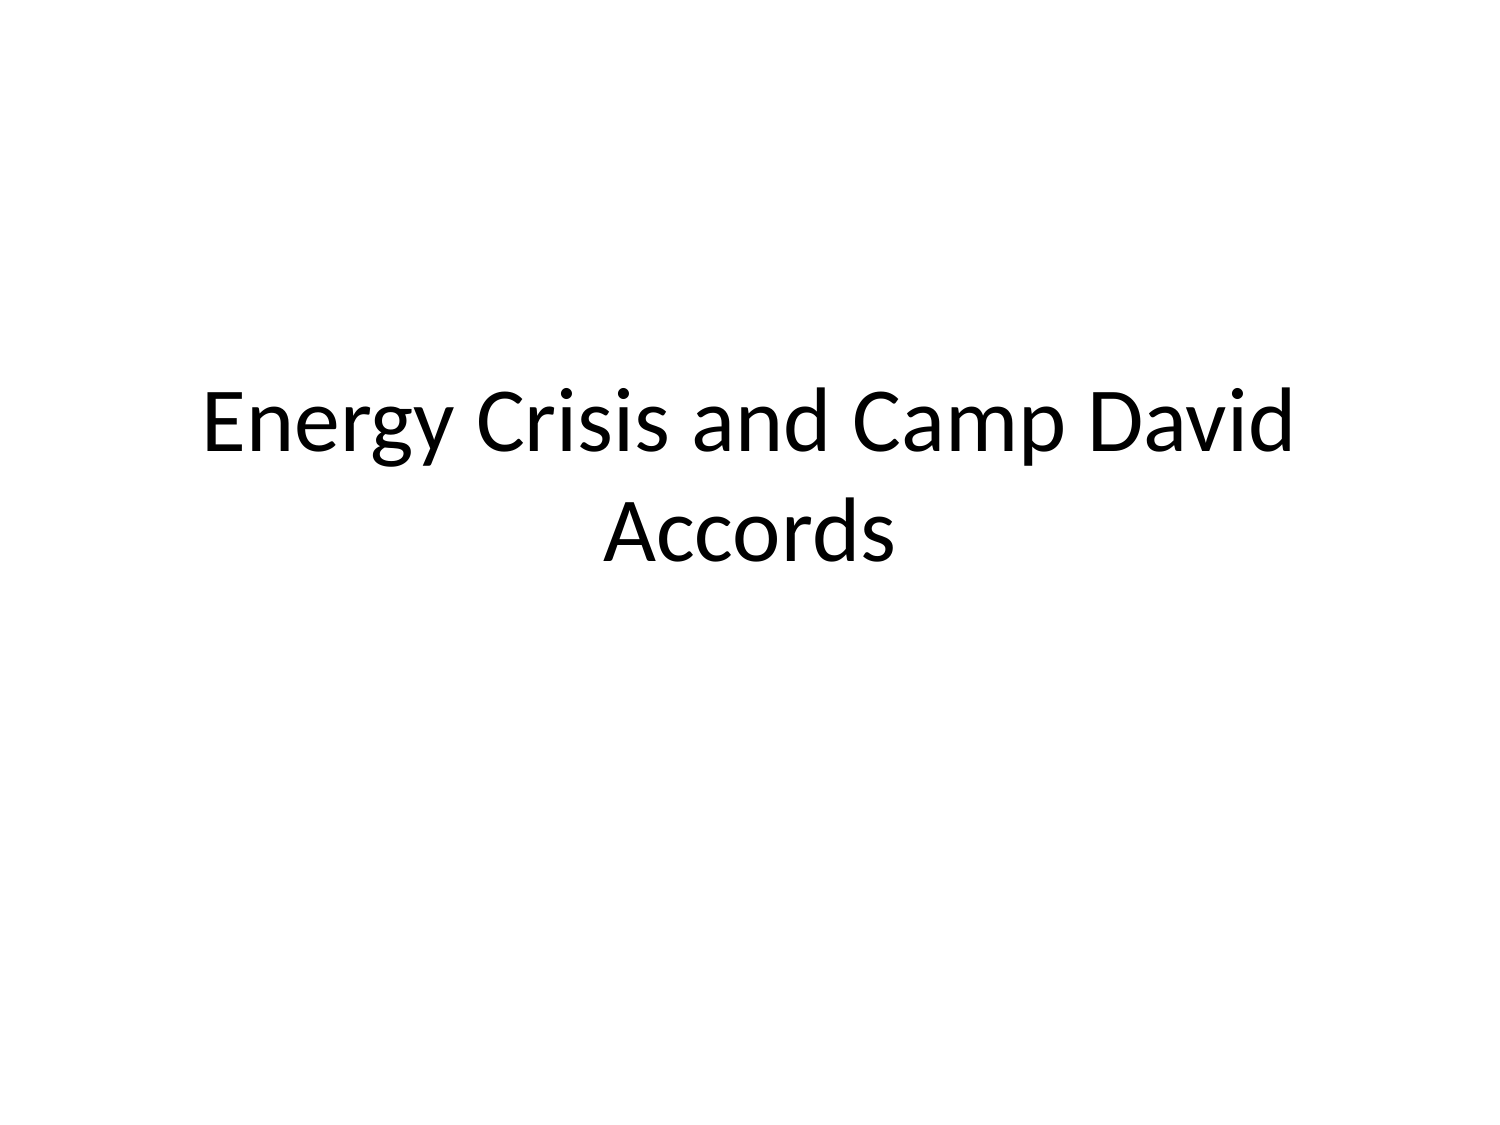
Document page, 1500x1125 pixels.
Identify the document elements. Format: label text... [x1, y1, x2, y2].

title Energy Crisis and Camp David Accords [112, 349, 1388, 591]
